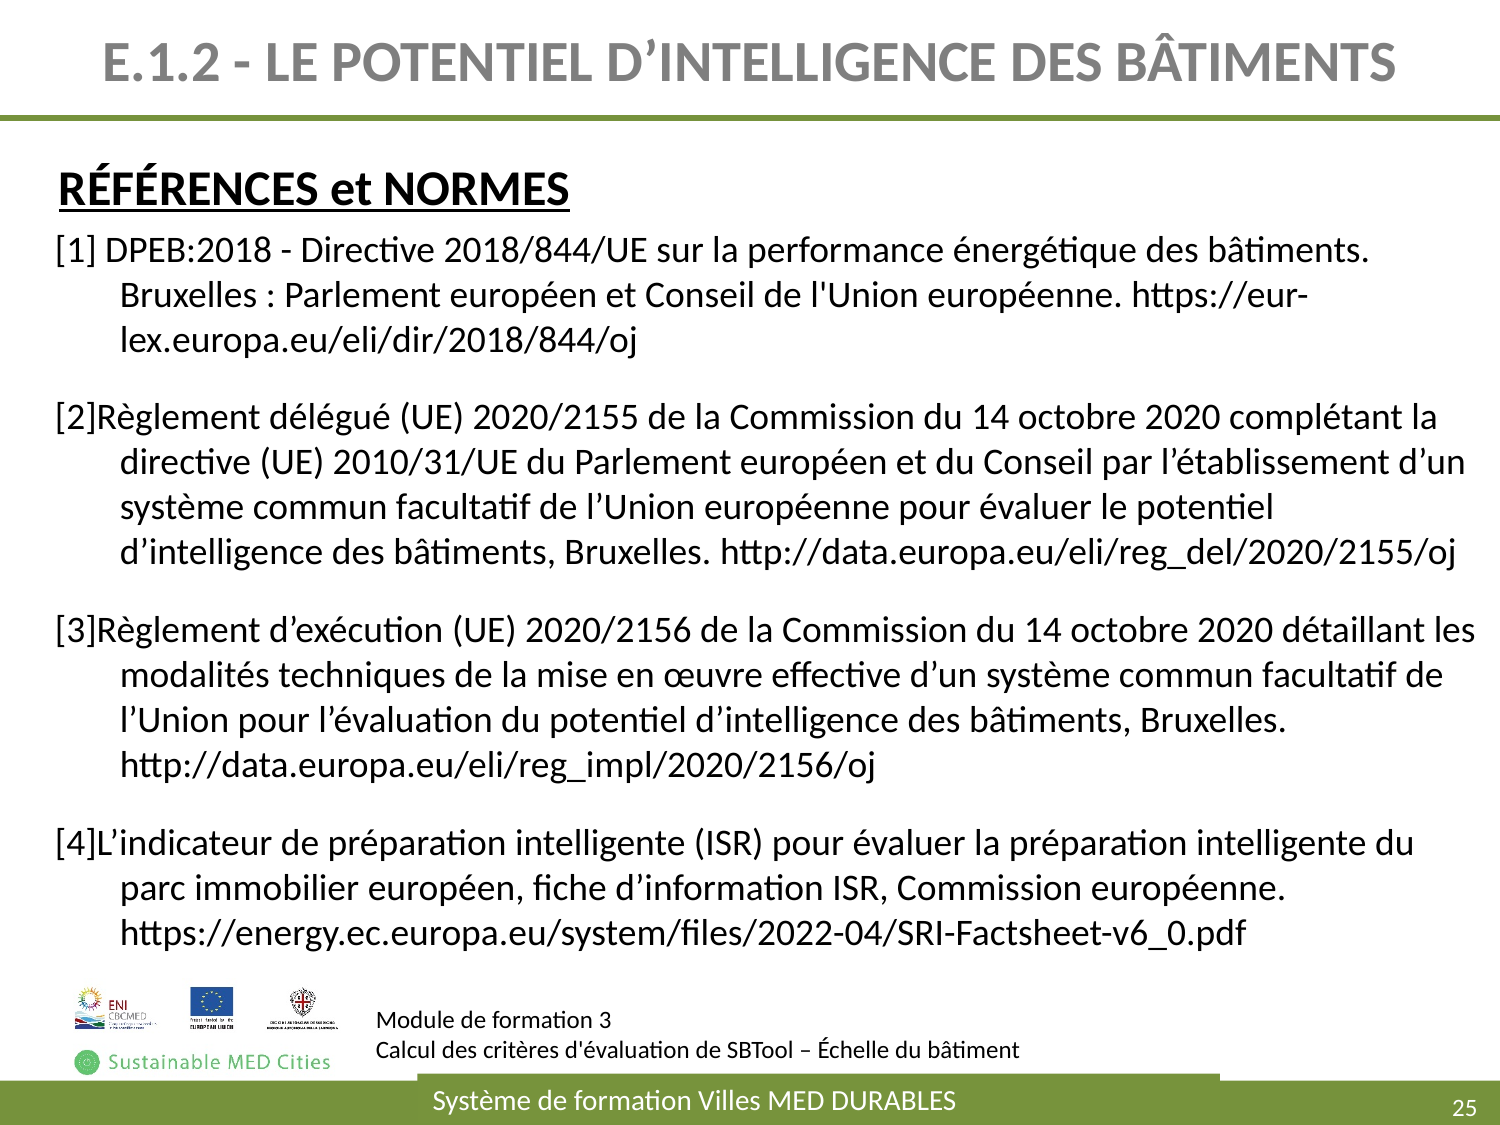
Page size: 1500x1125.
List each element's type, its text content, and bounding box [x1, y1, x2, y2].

text_box Module de formation 3 Calcul des critères d'évaluation de SBTool – Échelle du bâtiment [360, 996, 1301, 1072]
picture [62, 978, 356, 1080]
text_box [1] DPEB:2018 - Directive 2018/844/UE sur la performance énergétique des bâtiments. Bruxelles : Parlement européen et Conseil de l'Union européenne. https://eur-lex.europa.eu/eli/dir/2018/844/oj [2]Règlement délégué (UE) 2020/2155 de la Commission du 14 octobre 2020 complétant la directive (UE) 2010/31/UE du Parlement européen et du Conseil par l’établissement d’un système commun facultatif de l’Union européenne pour évaluer le potentiel d’intelligence des bâtiments, Bruxelles. http://data.europa.eu/eli/reg_del/2020/2155/oj [3]Règlement d’exécution (UE) 2020/2156 de la Commission du 14 octobre 2020 détaillant les modalités techniques de la mise en œuvre effective d’un système commun facultatif de l’Union pour l’évaluation du potentiel d’intelligence des bâtiments, Bruxelles. http://data.europa.eu/eli/reg_impl/2020/2156/oj [4]L’indicateur de préparation intelligente (ISR) pour évaluer la préparation intelligente du parc immobilier européen, fiche d’information ISR, Commission européenne. https://energy.ec.europa.eu/system/files/2022-04/SRI-Factsheet-v6_0.pdf [39, 217, 1500, 959]
text_box Système de formation Villes MED DURABLES [417, 1073, 1220, 1124]
title E.1.2 - LE POTENTIEL D’INTELLIGENCE DES BÂTIMENTS [0, 0, 1500, 117]
text_box RÉFÉRENCES et NORMES [43, 147, 1331, 235]
slide_number 25 [1142, 1076, 1493, 1125]
